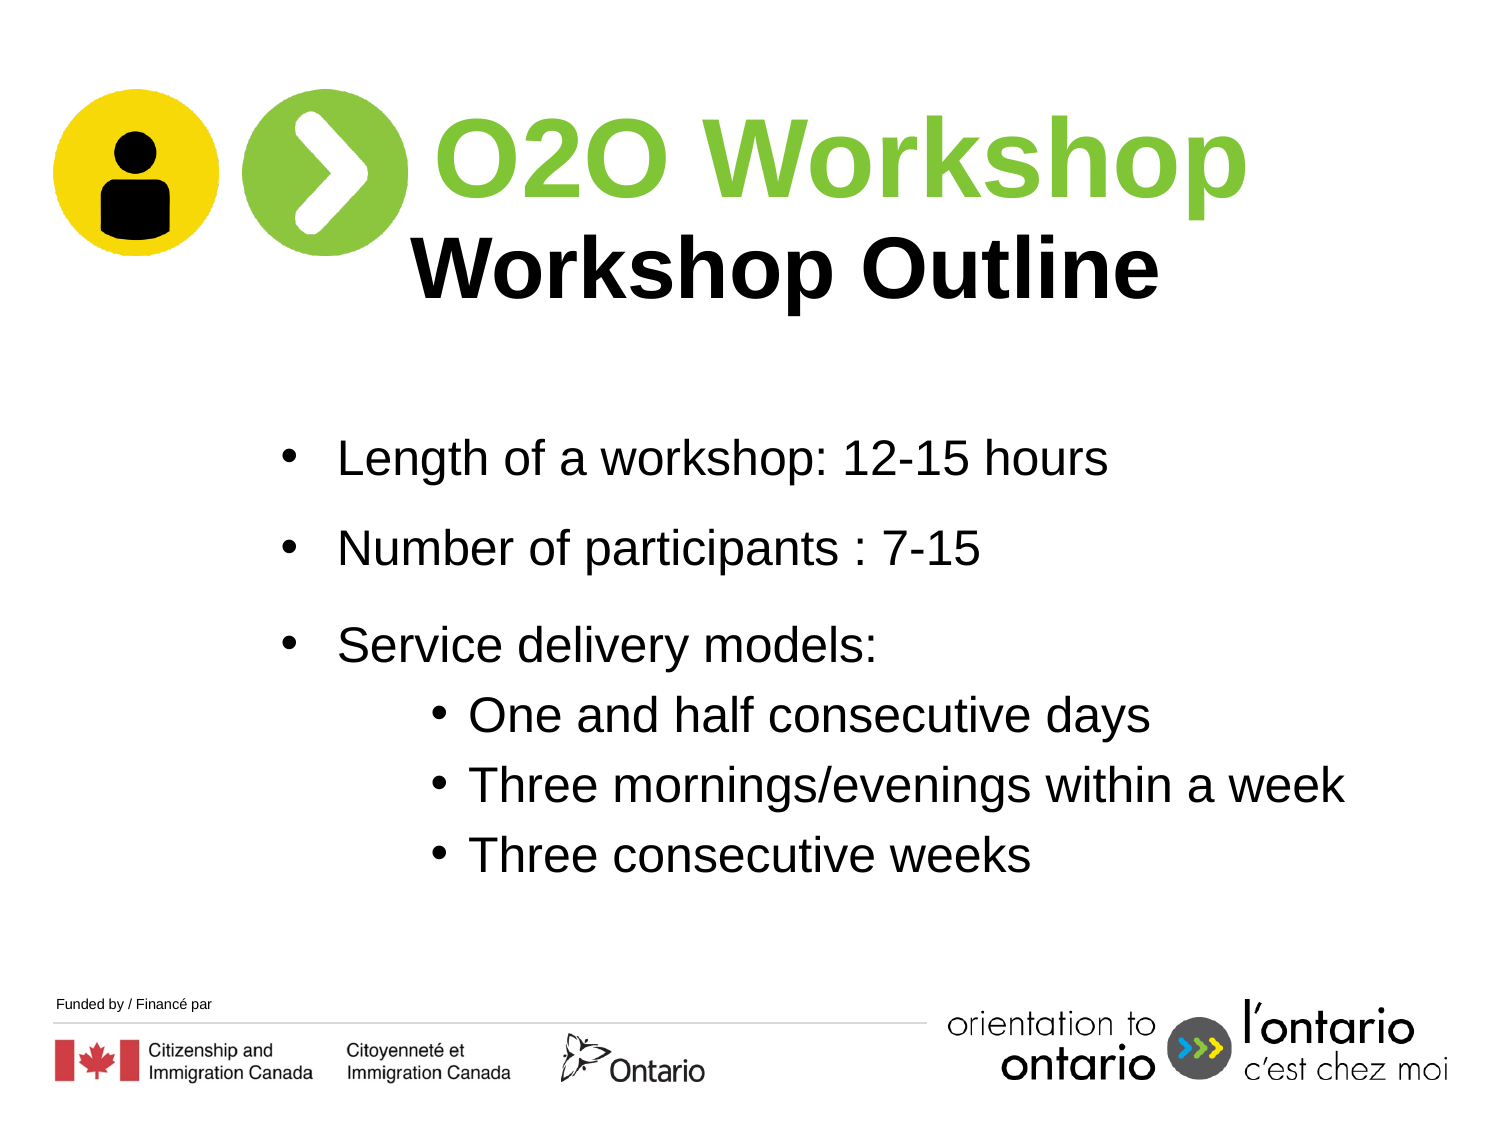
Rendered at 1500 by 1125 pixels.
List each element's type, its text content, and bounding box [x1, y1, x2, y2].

picture [51, 1032, 514, 1091]
picture [52, 89, 219, 256]
list Length of a workshop: 12-15 hours Number of participants : 7-15 Service delivery models: One and half consecutive days Three mornings/evenings within a week Three consecutive weeks [265, 417, 1500, 953]
picture [561, 1032, 705, 1083]
text_box Workshop Outline [395, 203, 1177, 324]
picture [241, 89, 408, 256]
picture [948, 999, 1447, 1080]
text_box O2O Workshop [419, 78, 1282, 228]
